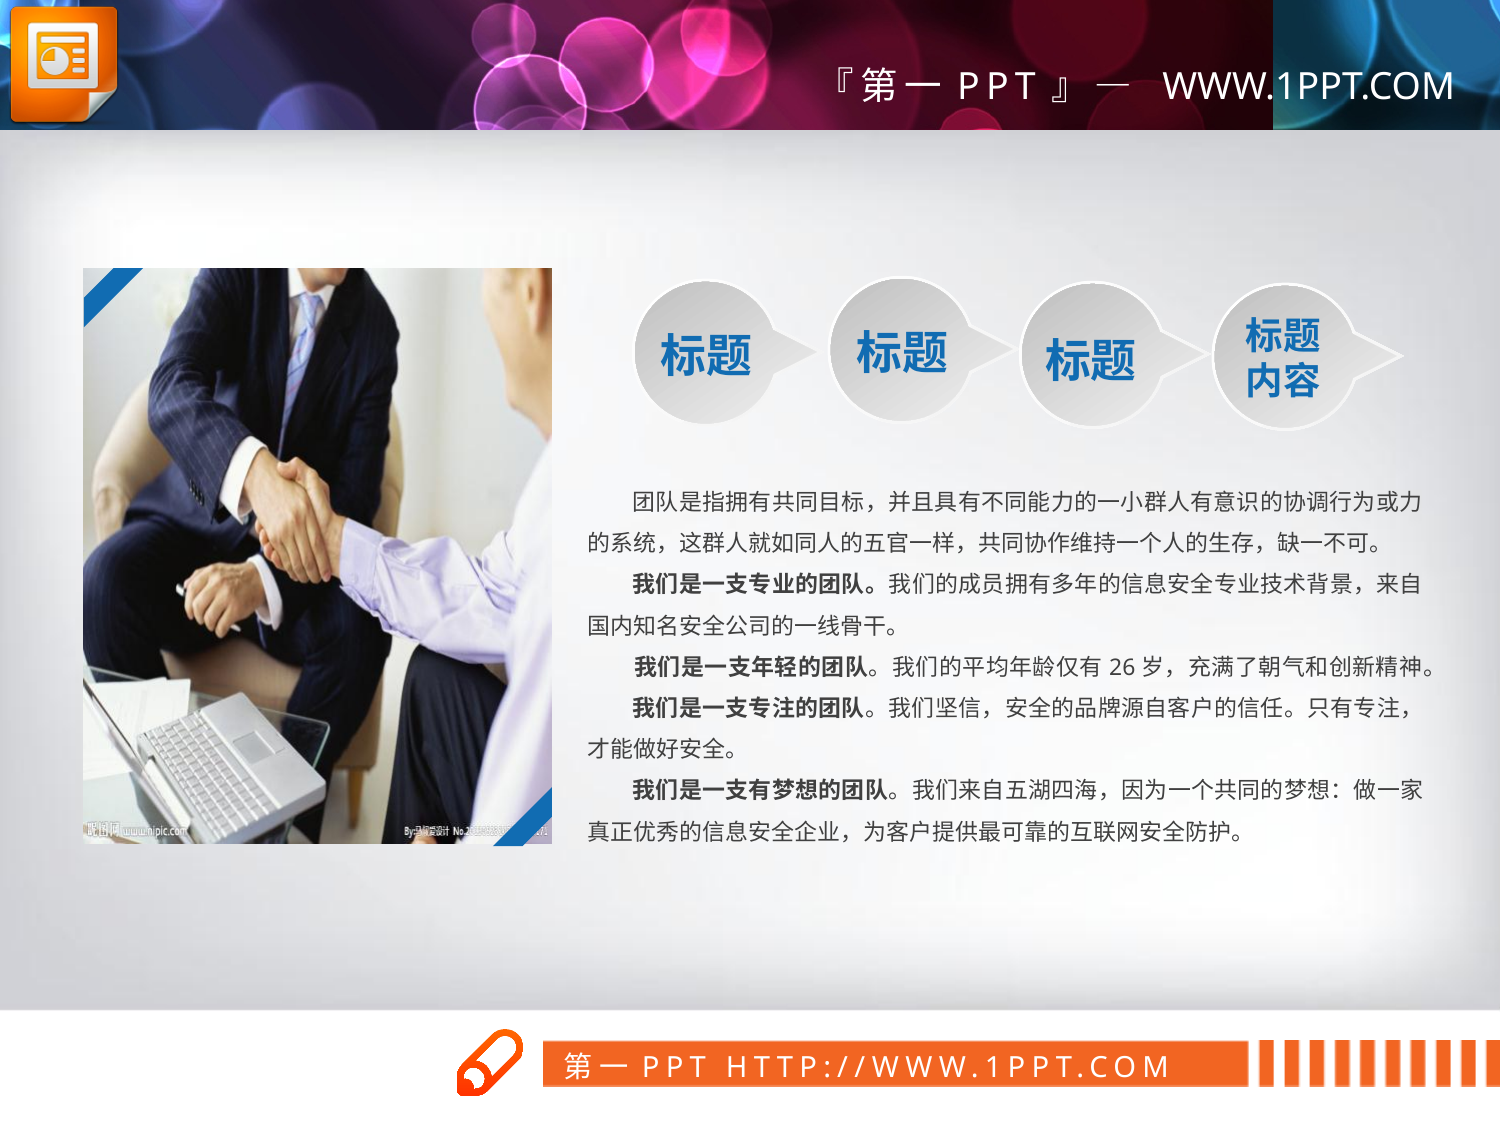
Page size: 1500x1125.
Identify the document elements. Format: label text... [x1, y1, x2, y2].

picture [0, 0, 1500, 1012]
picture [543, 1040, 1500, 1087]
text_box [827, 275, 1021, 425]
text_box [1018, 280, 1212, 430]
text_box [631, 278, 823, 427]
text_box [1211, 282, 1405, 431]
text_box 团队是指拥有共同目标，并且具有不同能力的一小群人有意识的协调行为或力的系统，这群人就如同人的五官一样，共同协作维持一个人的生存，缺一不可。 我们是一支专业的团队。我们的成员拥有多年的信息安全专业技术背景，来自国内知名安全公司的一线骨干。 我们是一支年轻的团队。我们的平均年龄仅有26岁，充满了朝气和创新精神。 我们是一支专注的团队。我们坚信，安全的品牌源自客户的信任。只有专注，才能做好安全。 我们是一支有梦想的团队。我们来自五湖四海，因为一个共同的梦想：做一家真正优秀的信息安全企业，为客户提供最可靠的互联网安全防护。 [587, 474, 1424, 845]
